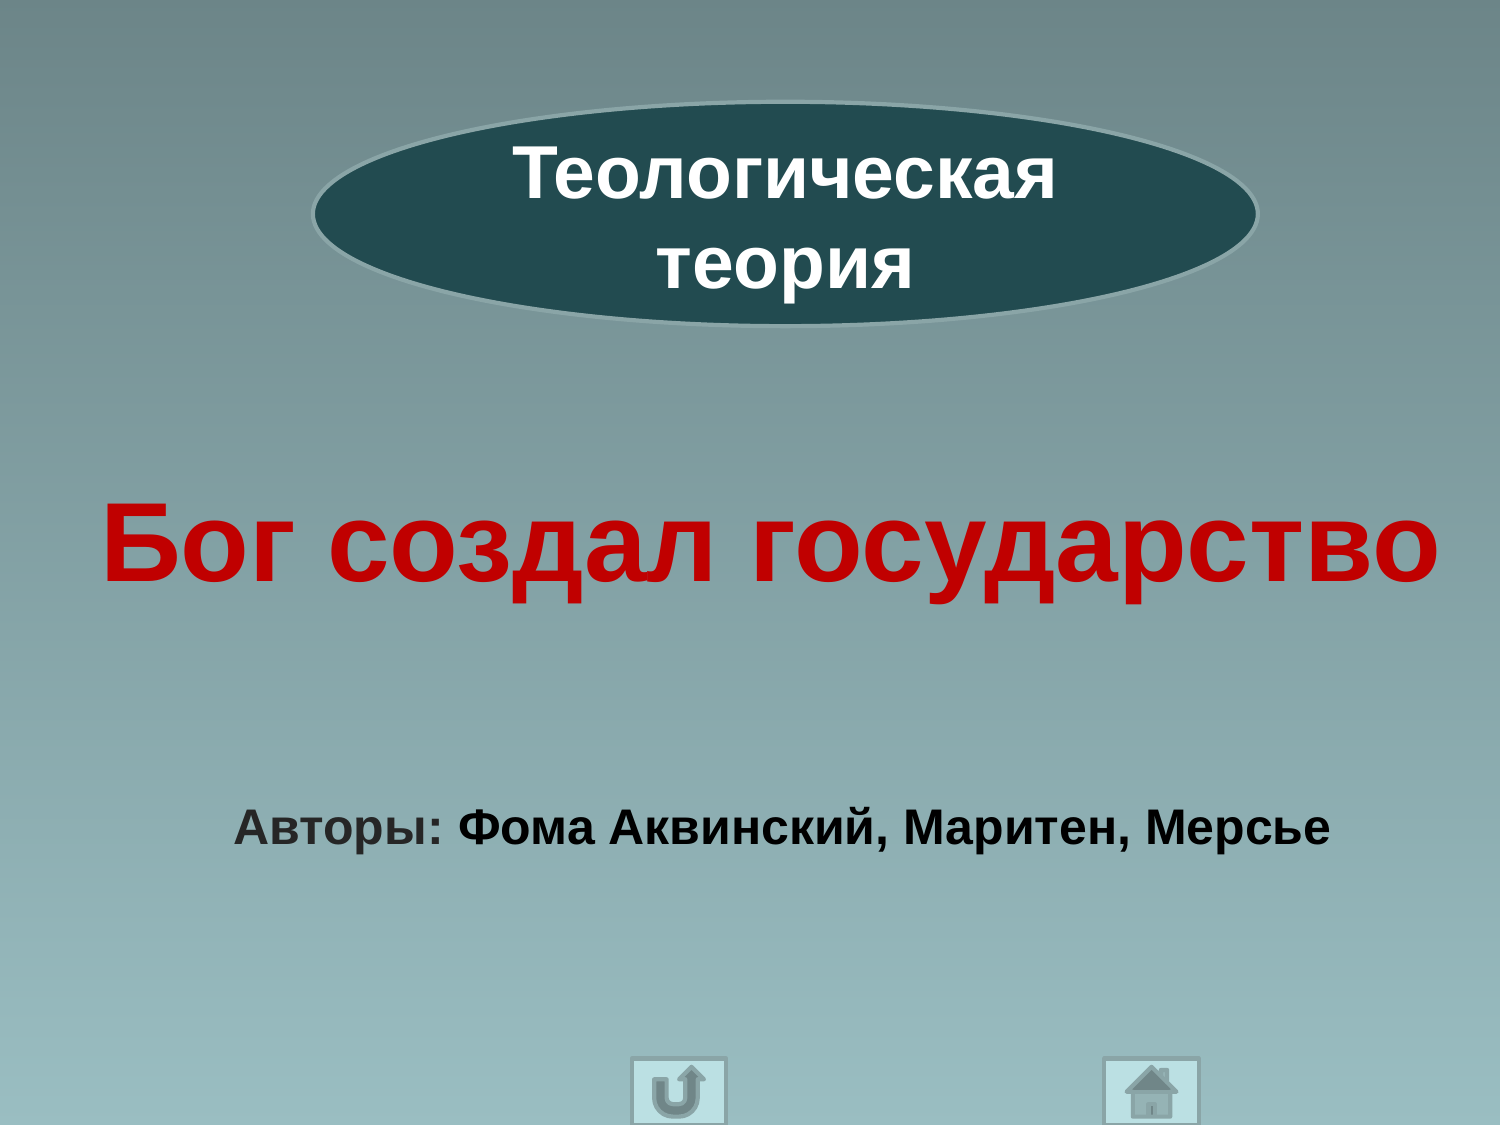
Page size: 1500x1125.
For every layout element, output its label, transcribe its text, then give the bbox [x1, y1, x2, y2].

text_box Теологическая теория [310, 99, 1260, 329]
text_box Бог создал государство [0, 461, 1471, 612]
text_box [1102, 1056, 1201, 1125]
text_box [630, 1056, 728, 1125]
text_box Авторы: Фома Аквинский, Маритен, Мерсье [218, 786, 1347, 862]
